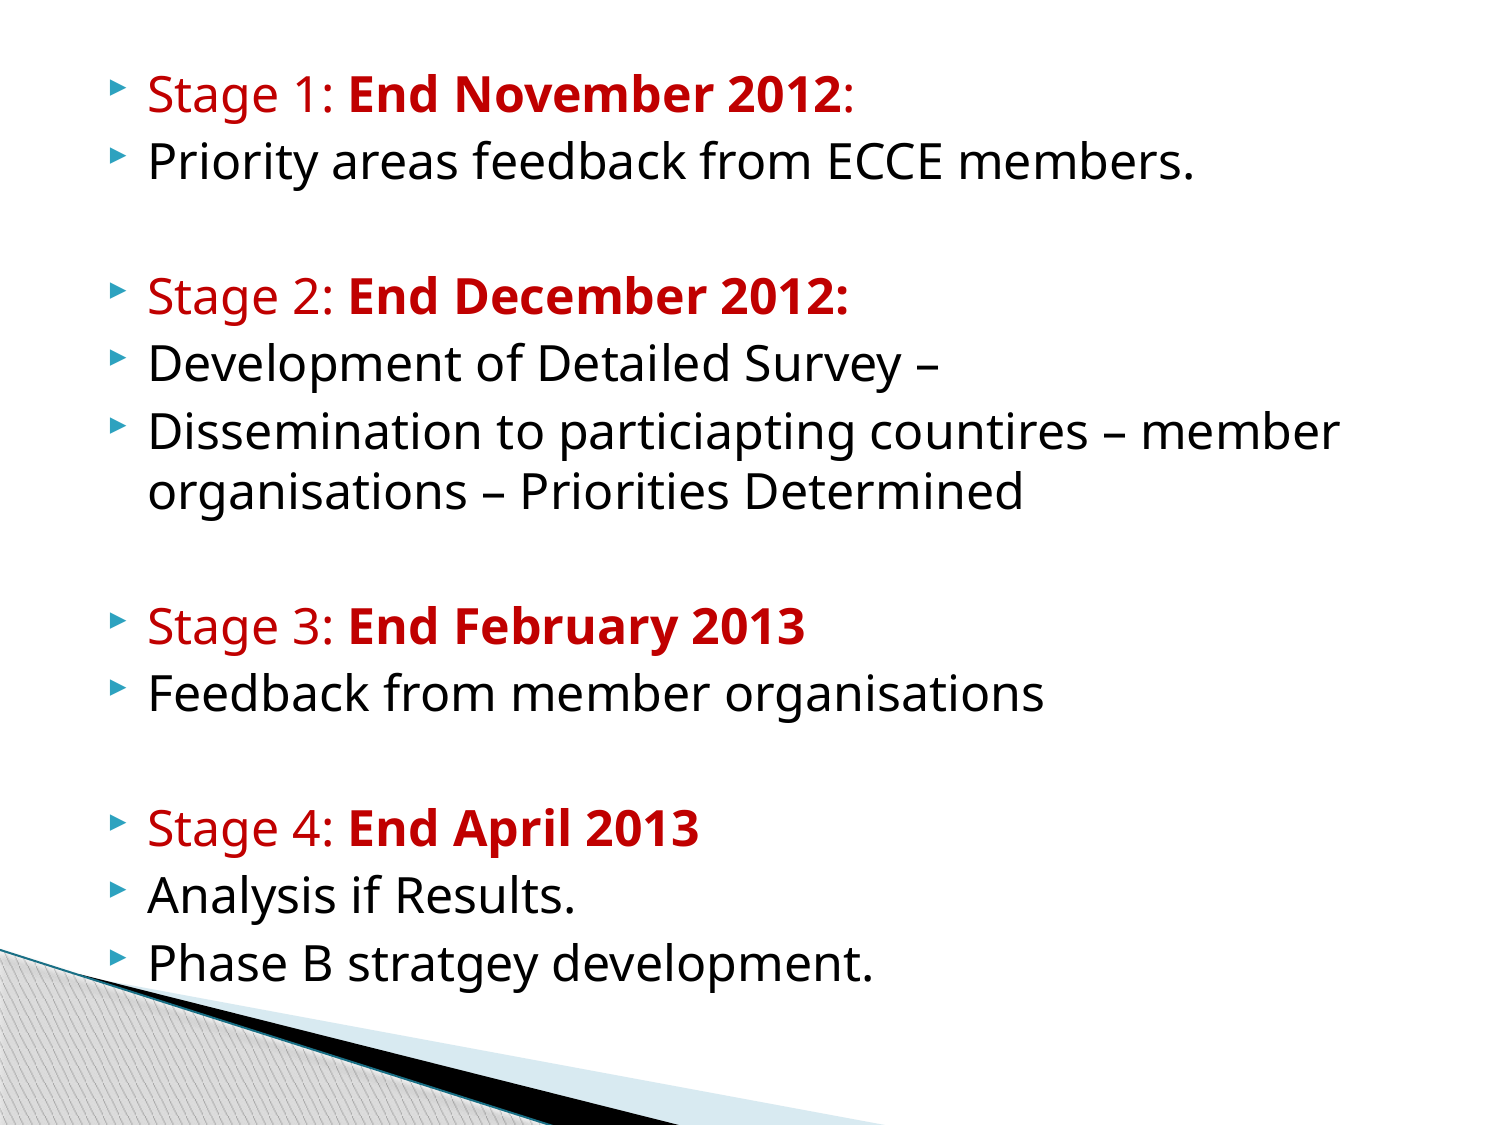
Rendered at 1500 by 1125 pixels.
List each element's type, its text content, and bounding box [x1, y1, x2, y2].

list Stage 1: End November 2012: Priority areas feedback from ECCE members. Stage 2: End December 2012: Development of Detailed Survey – Dissemination to particiapting countires – member organisations – Priorities Determined Stage 3: End February 2013 Feedback from member organisations Stage 4: End April 2013 Analysis if Results. Phase B stratgey development. [75, 54, 1425, 1000]
